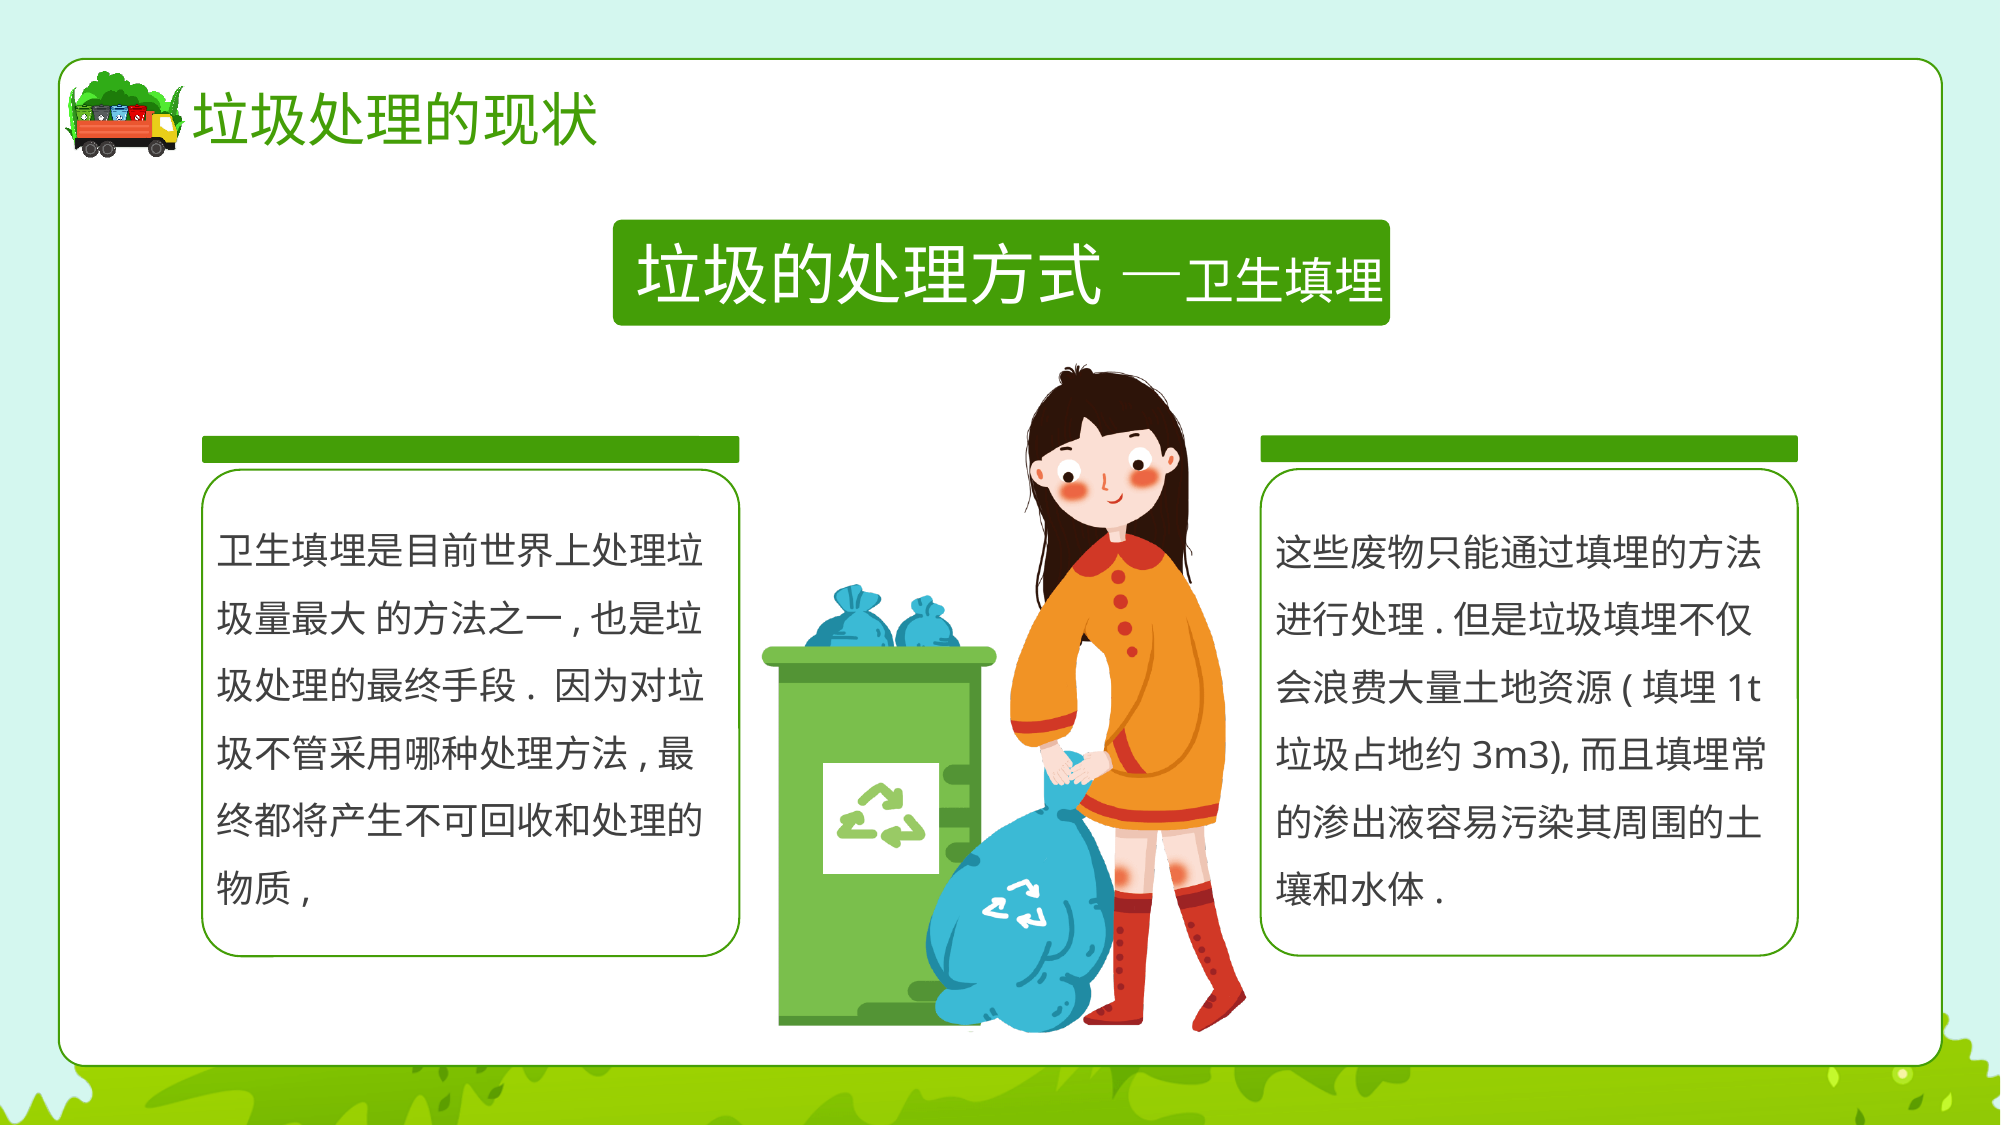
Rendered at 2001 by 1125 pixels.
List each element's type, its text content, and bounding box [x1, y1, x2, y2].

text_box 垃圾处理的现状 [176, 75, 614, 161]
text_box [202, 436, 739, 957]
text_box 这些废物只能通过填埋的方法进行处理.但是垃圾填埋不仅会浪费大量土地资源(填埋1t垃圾占地约3m3),而且填埋常的渗出液容易污染其周围的土壤和水体. [1798, 498, 1803, 919]
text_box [1266, 435, 1798, 956]
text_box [612, 219, 1406, 326]
picture [0, 0, 2001, 1125]
